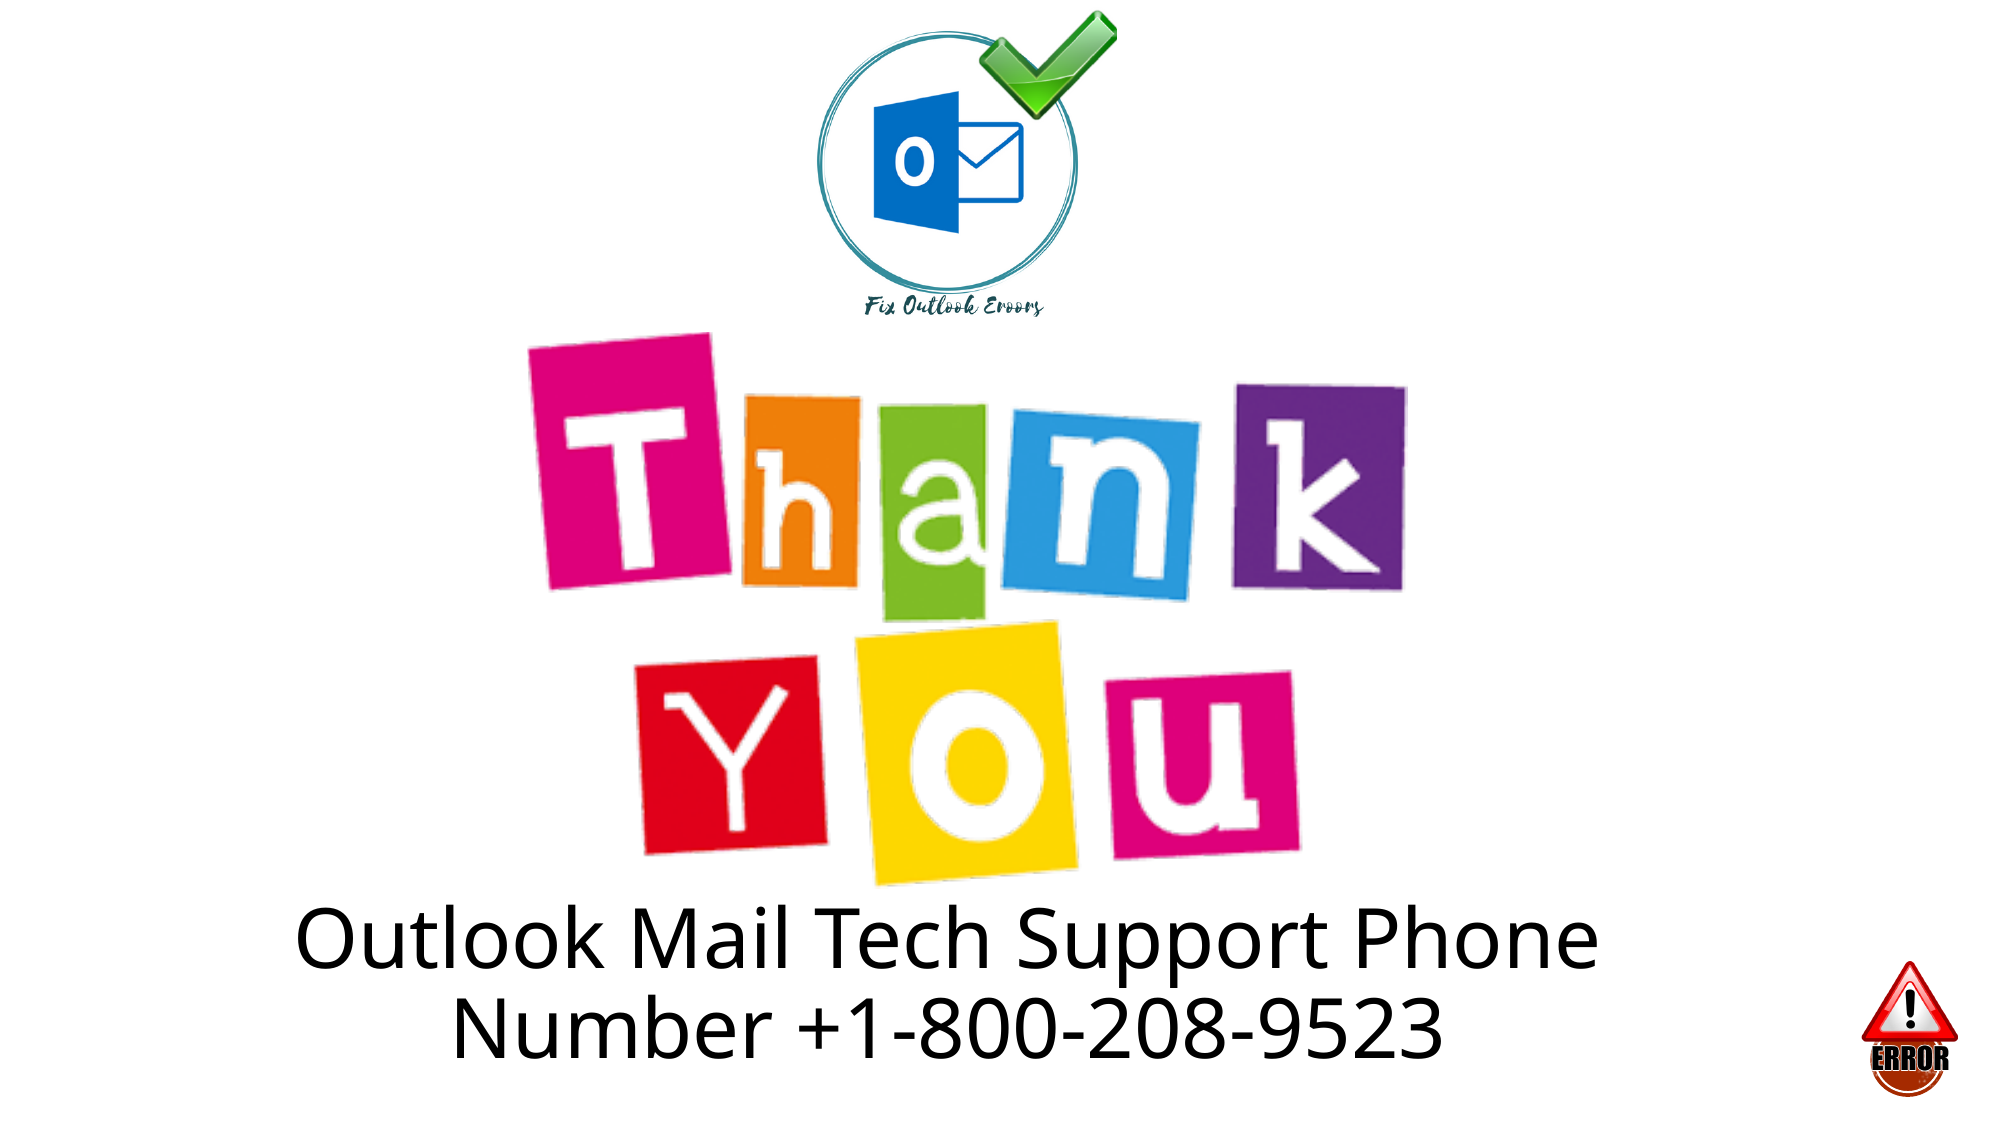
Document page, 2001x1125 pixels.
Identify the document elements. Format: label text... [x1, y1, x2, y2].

picture [1831, 959, 1982, 1073]
picture [527, 0, 1408, 889]
text_box Outlook Mail Tech Support Phone Number +1-800-208-9523 [127, 889, 1769, 1104]
